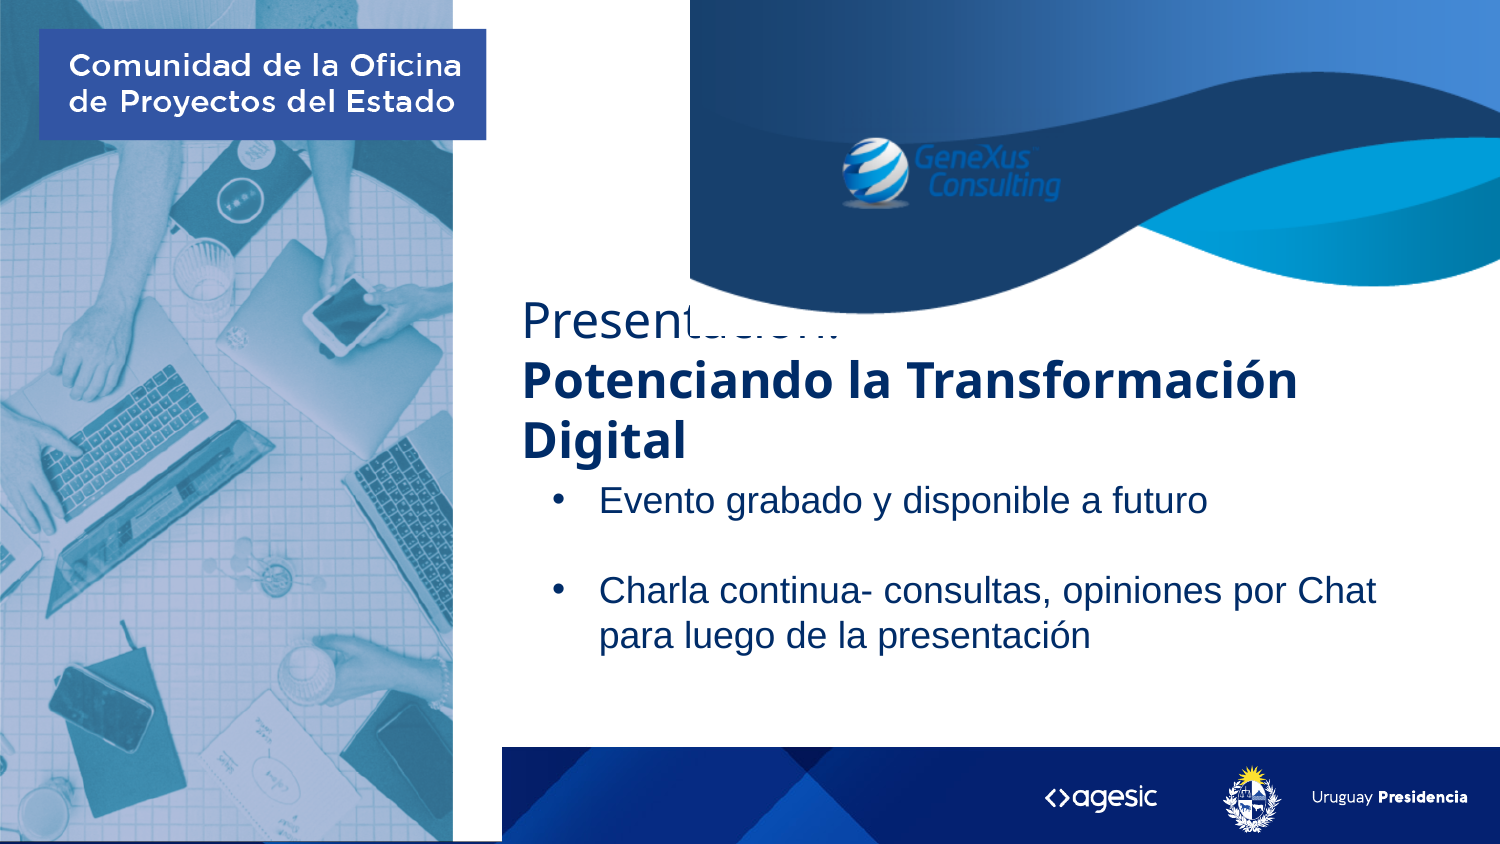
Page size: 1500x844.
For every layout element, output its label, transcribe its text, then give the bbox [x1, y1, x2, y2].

title Presentación: Potenciando la Transformación Digital [507, 248, 1442, 508]
picture [0, 0, 1500, 844]
text_box Evento grabado y disponible a futuro Charla continua- consultas, opiniones por Chat para luego de la presentación [537, 469, 1442, 664]
